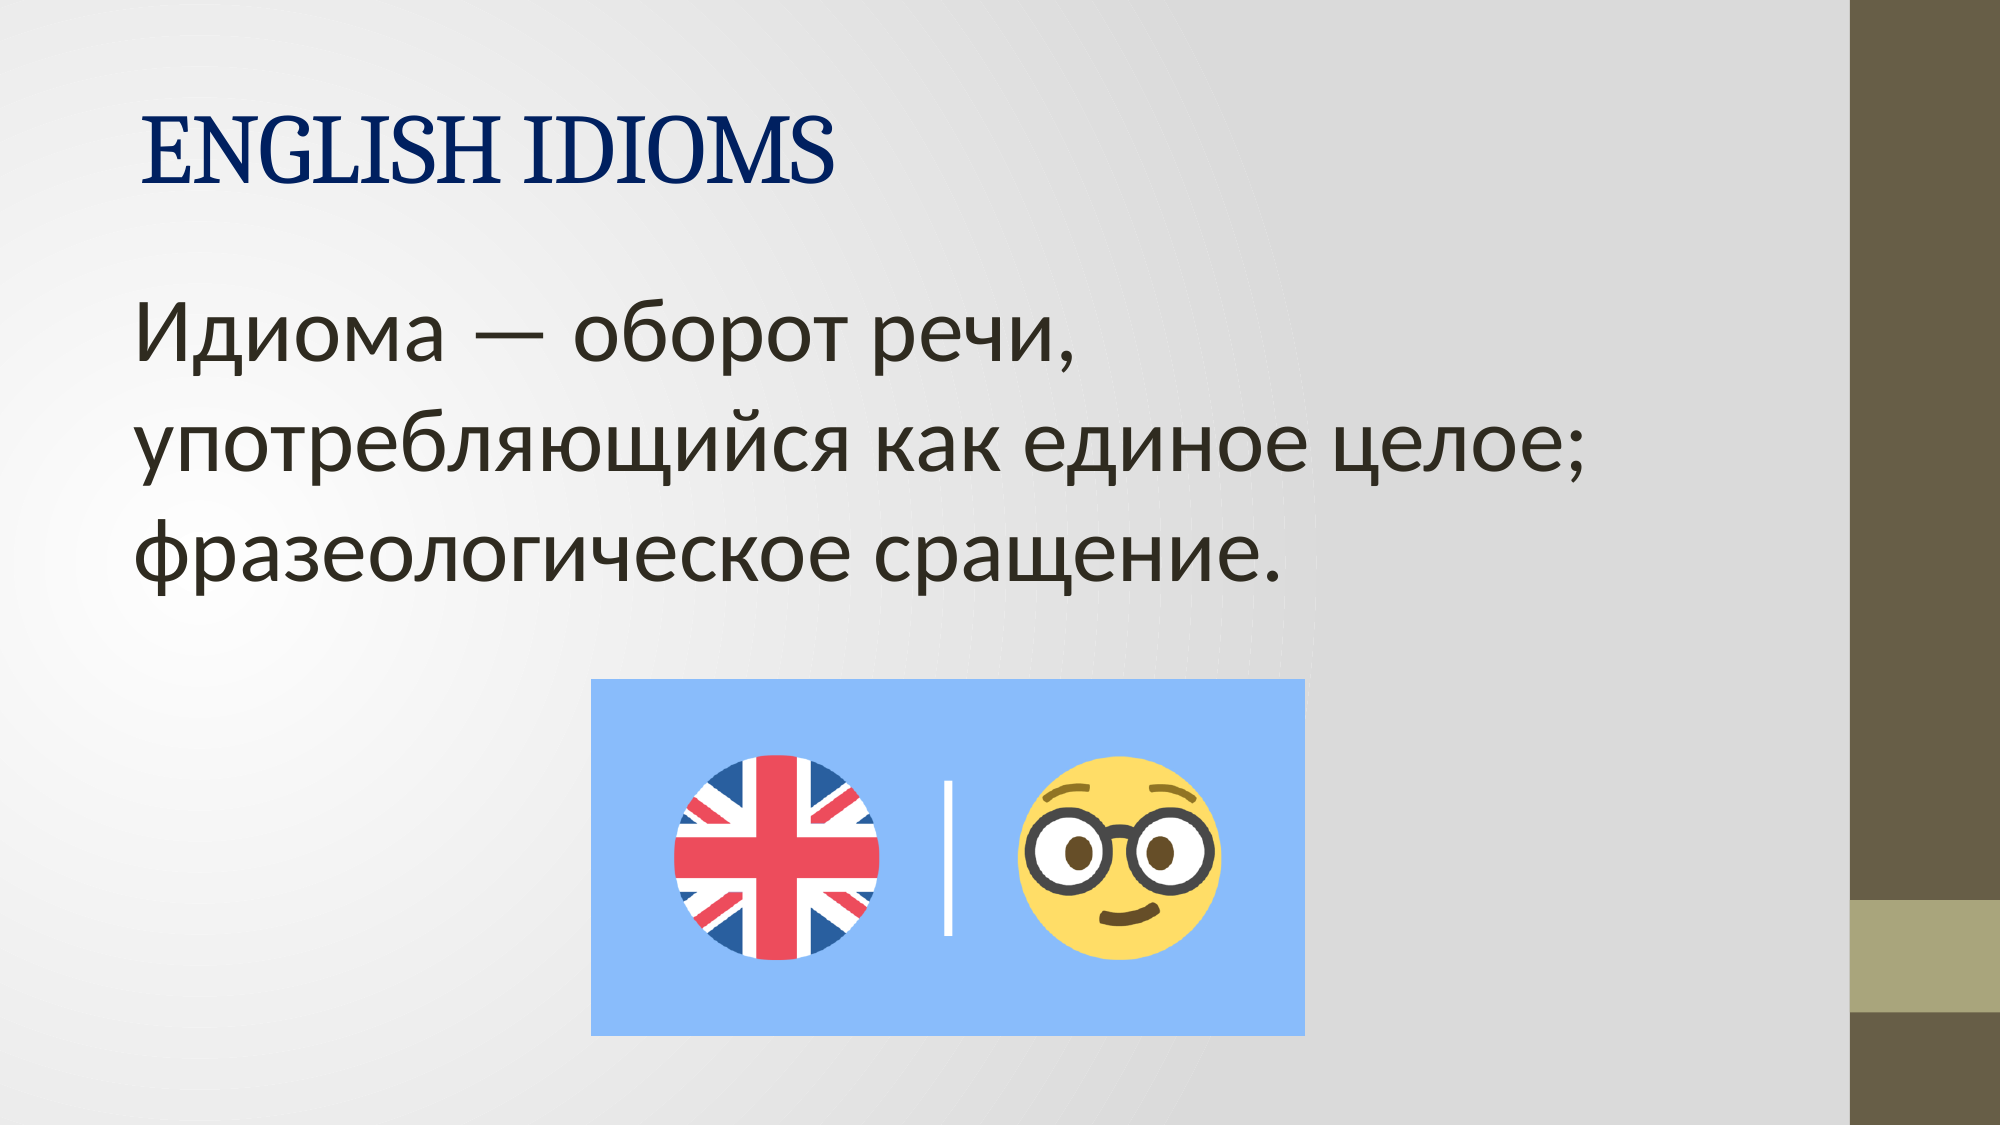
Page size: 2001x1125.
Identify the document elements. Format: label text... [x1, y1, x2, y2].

list Идиома — оборот речи, употребляющийся как единое целое; фразеологическое сращение. [99, 262, 1767, 1050]
title ENGLISH IDIOMS [99, 45, 1767, 233]
picture [591, 679, 1305, 1037]
